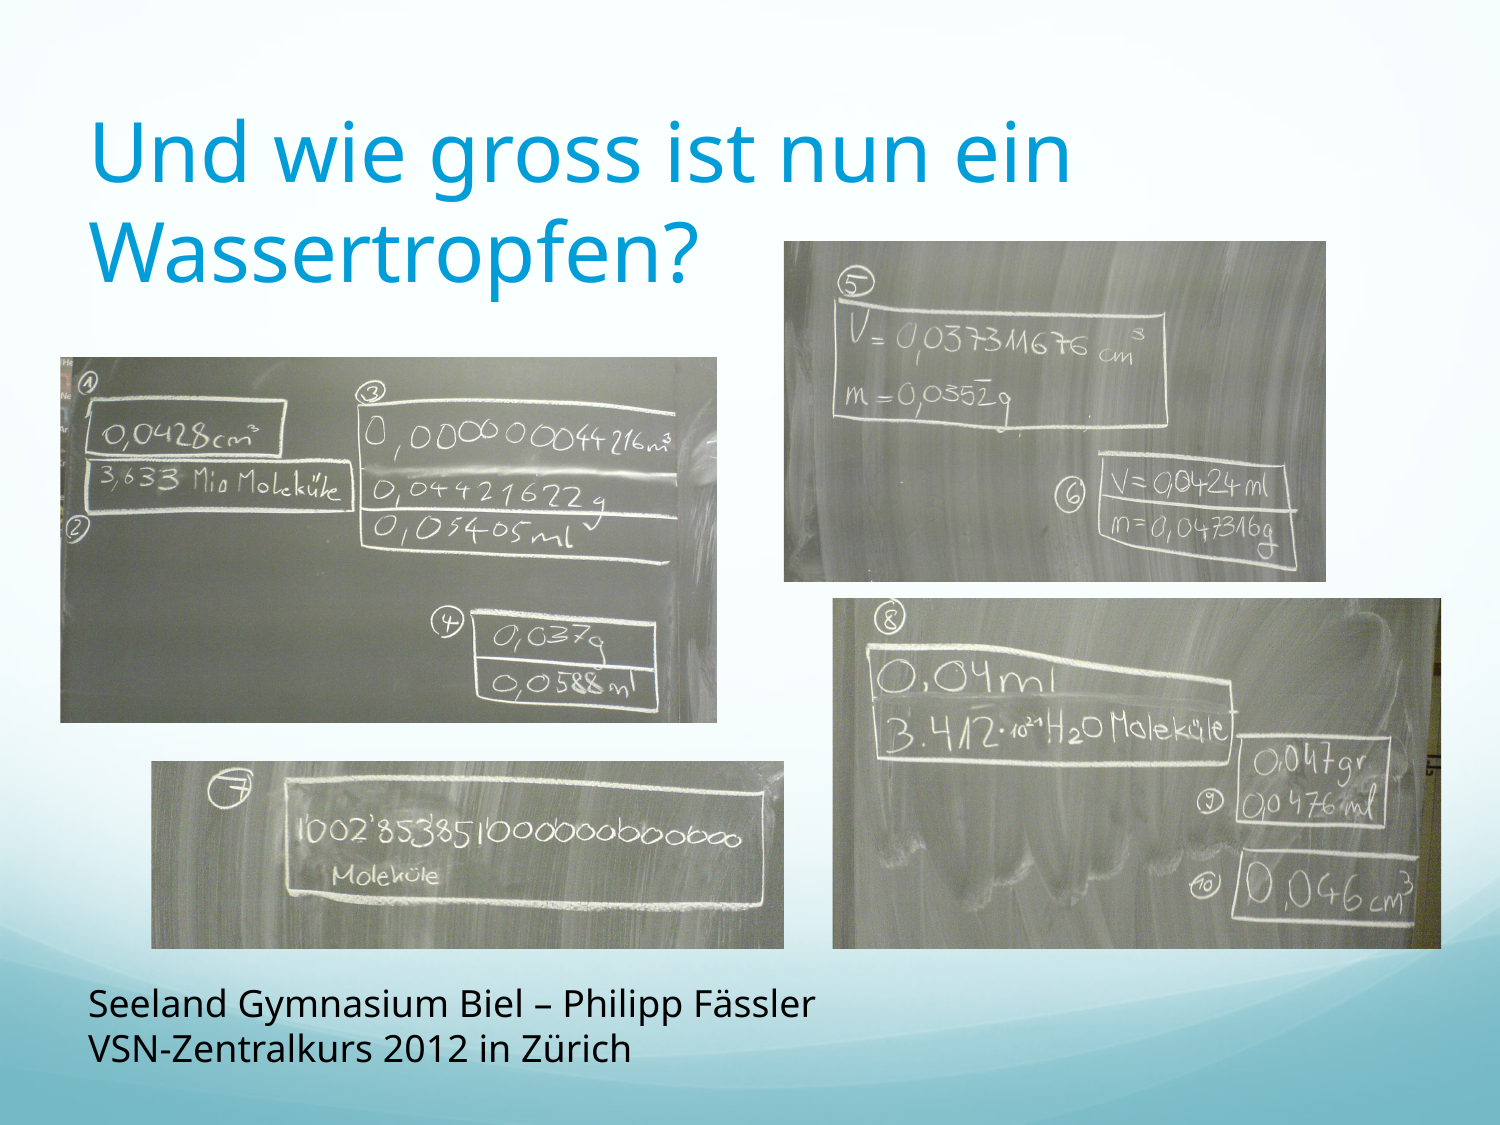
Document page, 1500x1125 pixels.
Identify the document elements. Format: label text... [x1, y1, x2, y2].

picture [59, 356, 718, 723]
text_box Seeland Gymnasium Biel – Philipp Fässler VSN-Zentralkurs 2012 in Zürich [73, 972, 1349, 1078]
picture [783, 240, 1327, 583]
text_box Und wie gross ist nun ein Wassertropfen? [73, 91, 1393, 322]
picture [832, 598, 1442, 949]
picture [150, 760, 785, 949]
